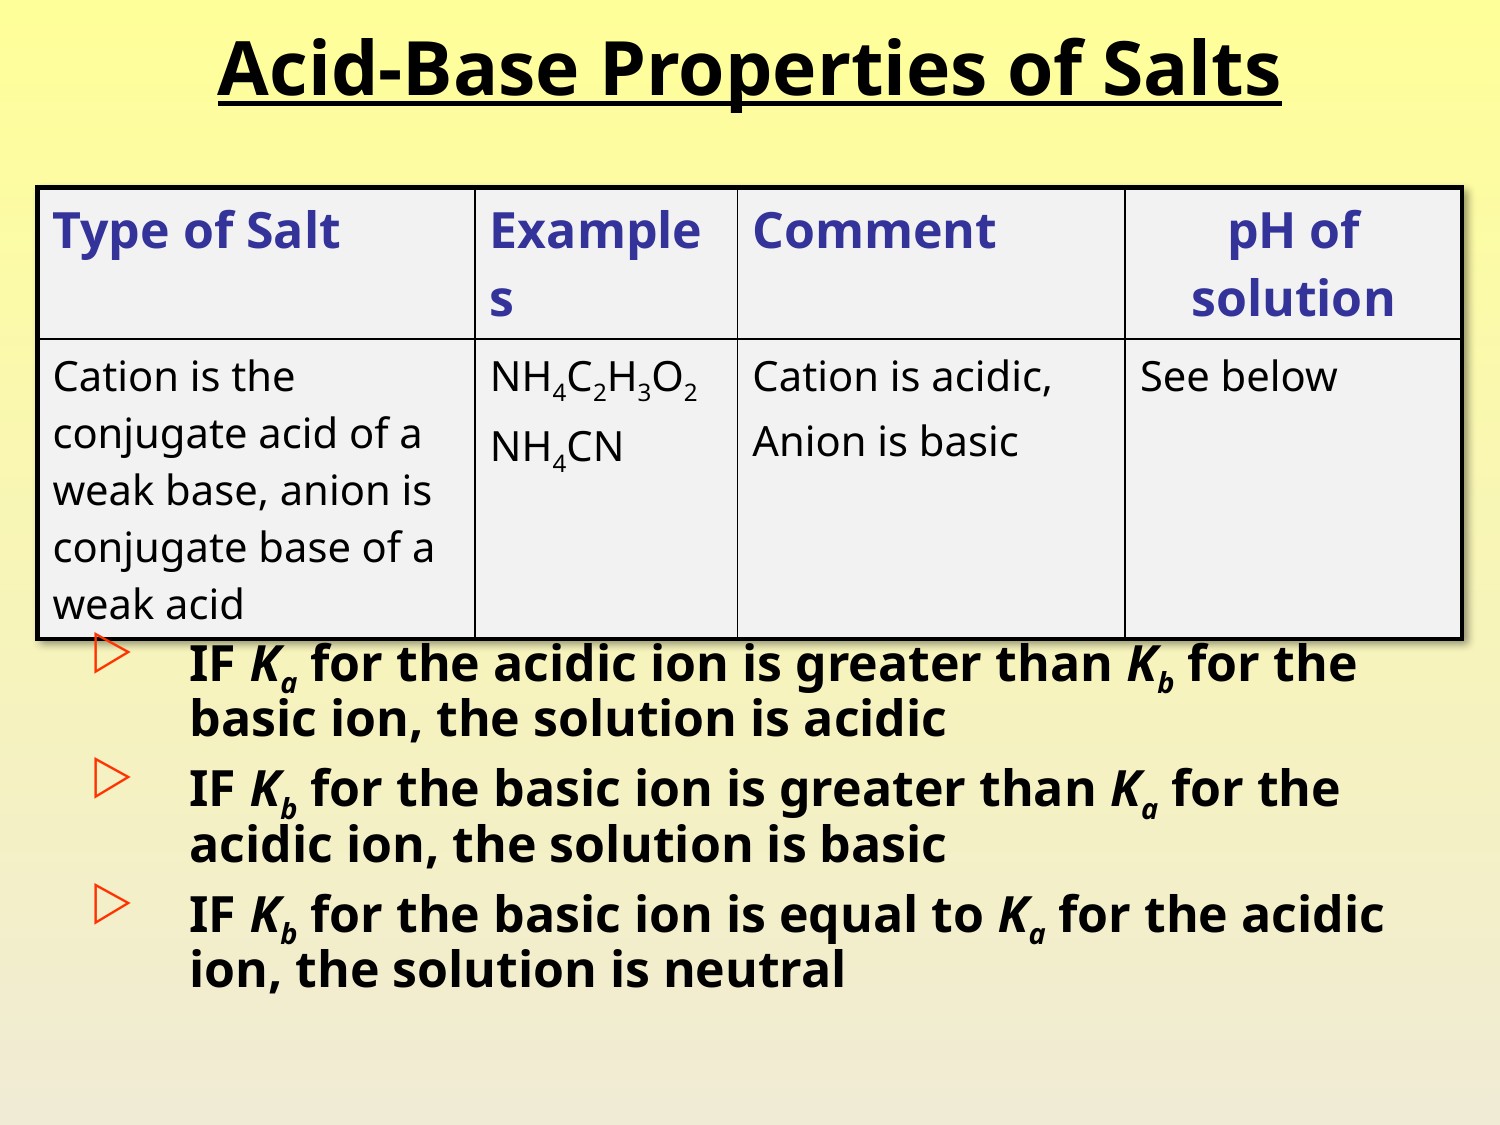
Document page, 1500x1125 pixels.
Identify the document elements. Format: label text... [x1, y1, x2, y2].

table_cell Cation is acidic, Anion is basic [738, 340, 1124, 624]
title Acid-Base Properties of Salts [74, 0, 1426, 131]
table_header pH of solution [1126, 190, 1460, 338]
table_cell NH4C2H3O2 NH4CN [476, 340, 737, 624]
table_header Comment [738, 190, 1124, 338]
text_box IF Ka for the acidic ion is greater than Kb for the basic ion, the solution is acidic IF Kb for the basic ion is greater than Ka for the acidic ion, the solution is basic IF Kb for the basic ion is equal to Ka for the acidic ion, the solution is neutral [74, 624, 1425, 1000]
table_cell See below [1126, 340, 1460, 637]
table_header Examples [476, 190, 737, 338]
table_cell Cation is the conjugate acid of a weak base, anion is conjugate base of a weak acid [40, 340, 474, 637]
table_header Type of Salt [40, 190, 474, 338]
